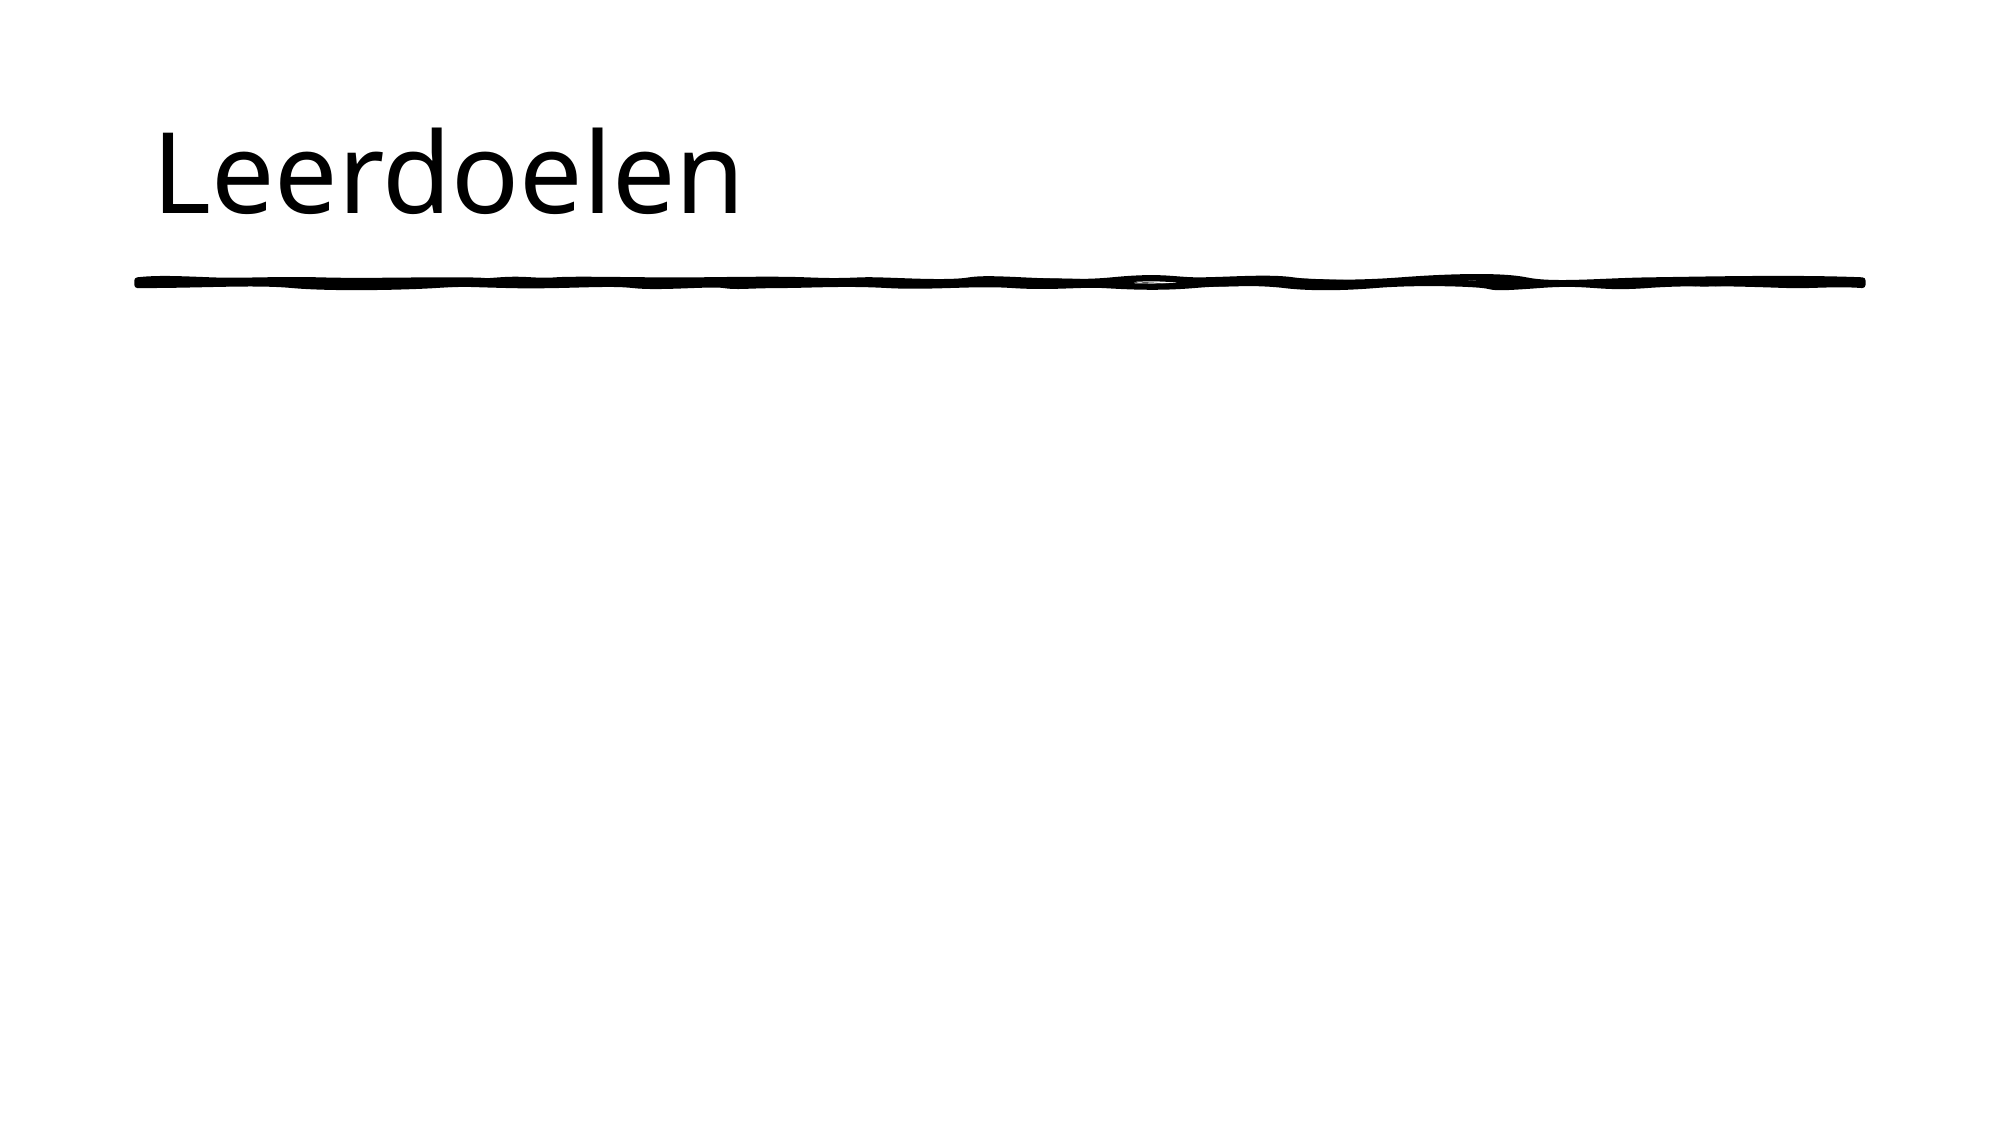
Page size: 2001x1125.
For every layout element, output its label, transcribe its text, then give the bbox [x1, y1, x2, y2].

title Leerdoelen [137, 59, 1863, 278]
